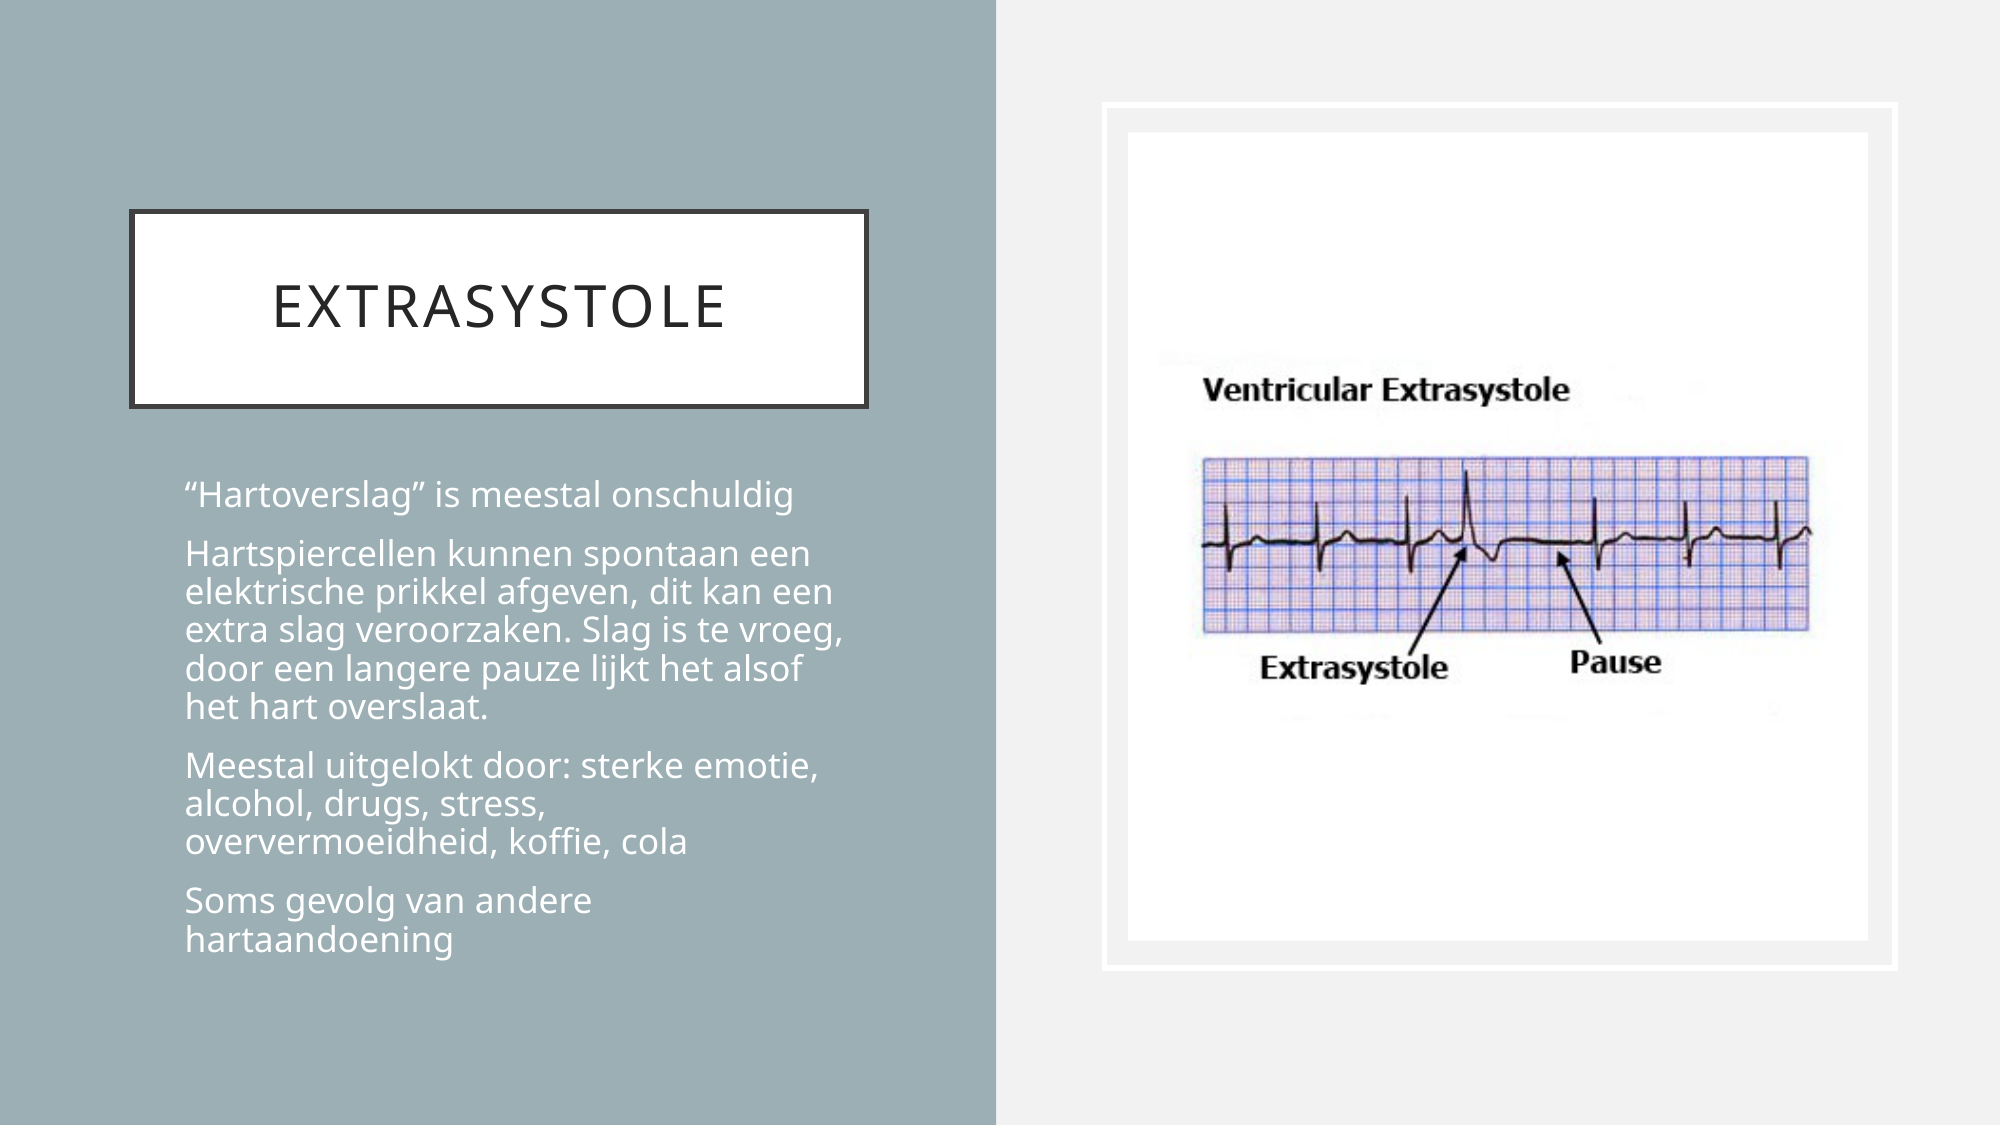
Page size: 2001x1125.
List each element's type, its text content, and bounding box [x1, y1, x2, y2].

list “Hartoverslag” is meestal onschuldig Hartspiercellen kunnen spontaan een elektrische prikkel afgeven, dit kan een extra slag veroorzaken. Slag is te vroeg, door een langere pauze lijkt het alsof het hart overslaat. Meestal uitgelokt door: sterke emotie, alcohol, drugs, stress, oververmoeidheid, koffie, cola Soms gevolg van andere hartaandoening [131, 468, 867, 969]
picture [1158, 350, 1842, 723]
text_box [1127, 131, 1869, 942]
text_box [1103, 104, 1896, 969]
text_box [0, 0, 997, 1125]
title Extrasystole [129, 209, 869, 409]
